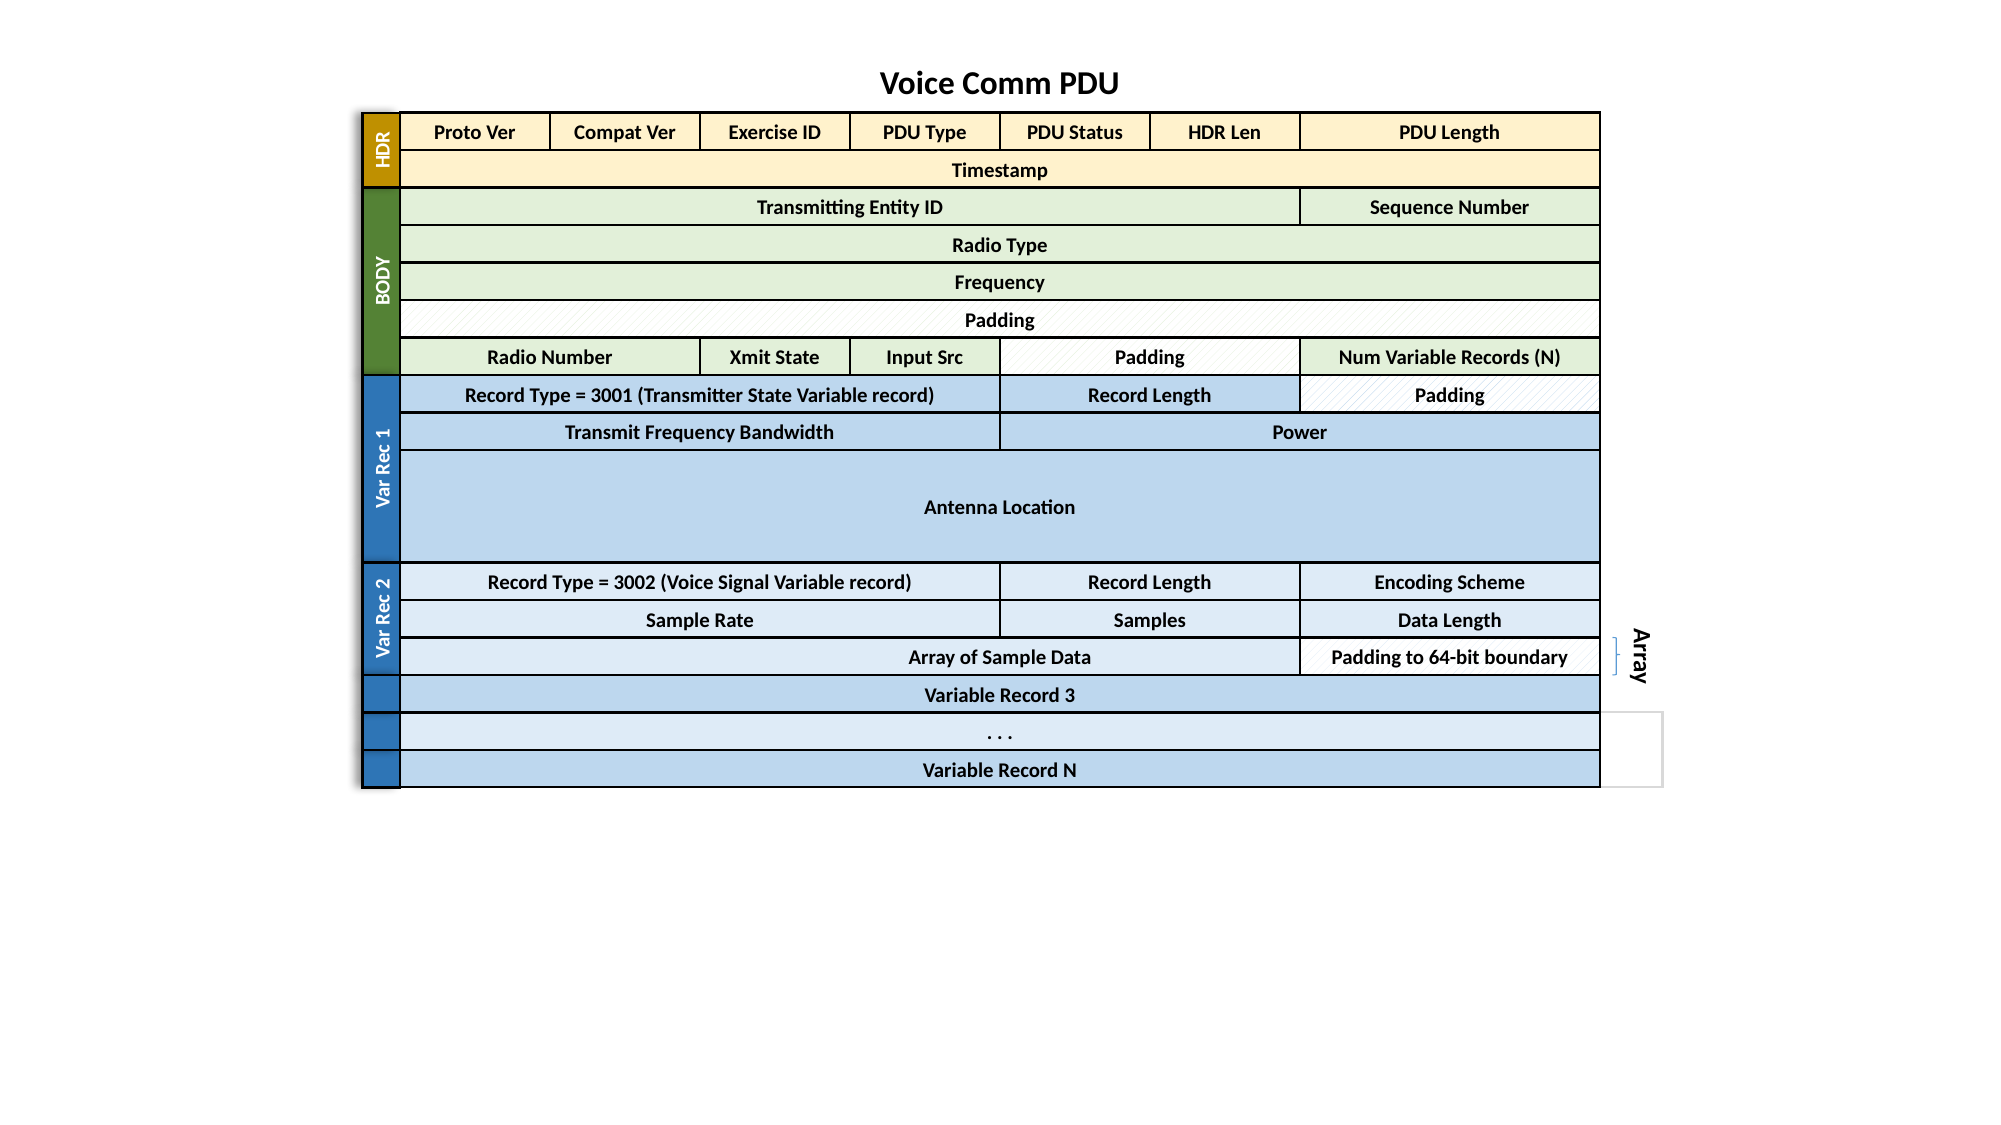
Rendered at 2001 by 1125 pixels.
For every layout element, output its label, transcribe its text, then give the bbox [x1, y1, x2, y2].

text_box Array of Sample Data [399, 636, 1299, 674]
text_box Array [1624, 611, 1664, 701]
text_box Var Rec 2 [361, 562, 401, 673]
text_box [1612, 636, 1621, 676]
text_box Padding [1299, 374, 1601, 411]
text_box [361, 751, 401, 789]
text_box [1601, 711, 1664, 788]
text_box Padding to 64-bit boundary [1299, 636, 1601, 676]
text_box Encoding Scheme [1299, 561, 1601, 599]
text_box [361, 714, 401, 751]
text_box Data Length [1299, 599, 1601, 636]
text_box Exercise ID [699, 111, 849, 149]
text_box Transmitting Entity ID [401, 186, 1301, 224]
text_box Compat Ver [549, 111, 699, 149]
text_box PDU Status [999, 111, 1149, 149]
text_box Variable Record 3 [401, 674, 1601, 711]
text_box Sequence Number [1301, 186, 1601, 224]
text_box Samples [999, 599, 1299, 636]
text_box Input Src [849, 336, 999, 376]
text_box Record Type = 3001 (Transmitter State Variable record) [401, 376, 999, 411]
text_box Padding [401, 301, 1601, 338]
text_box Power [999, 411, 1601, 451]
text_box Num Variable Records (N) [1301, 338, 1601, 374]
text_box Record Length [999, 376, 1299, 411]
text_box PDU Type [849, 111, 999, 149]
text_box Padding [999, 336, 1301, 376]
text_box Xmit State [701, 336, 849, 376]
text_box Record Length [999, 561, 1299, 599]
text_box Timestamp [401, 149, 1601, 186]
text_box [361, 674, 401, 714]
text_box Radio Number [399, 336, 701, 376]
text_box HDR Len [1149, 111, 1299, 149]
text_box Voice Comm PDU [699, 61, 1301, 101]
text_box Proto Ver [399, 111, 549, 149]
text_box Transmit Frequency Bandwidth [399, 411, 999, 451]
text_box Radio Type [401, 224, 1601, 261]
text_box BODY [361, 189, 401, 373]
text_box Variable Record N [401, 751, 1601, 788]
text_box HDR [361, 112, 401, 189]
text_box Antenna Location [401, 451, 1601, 561]
text_box . . . [401, 711, 1601, 751]
text_box Var Rec 1 [361, 374, 401, 561]
text_box Frequency [399, 261, 1601, 301]
text_box Record Type = 3002 (Voice Signal Variable record) [399, 561, 999, 599]
text_box PDU Length [1299, 111, 1601, 149]
text_box Sample Rate [399, 599, 999, 636]
